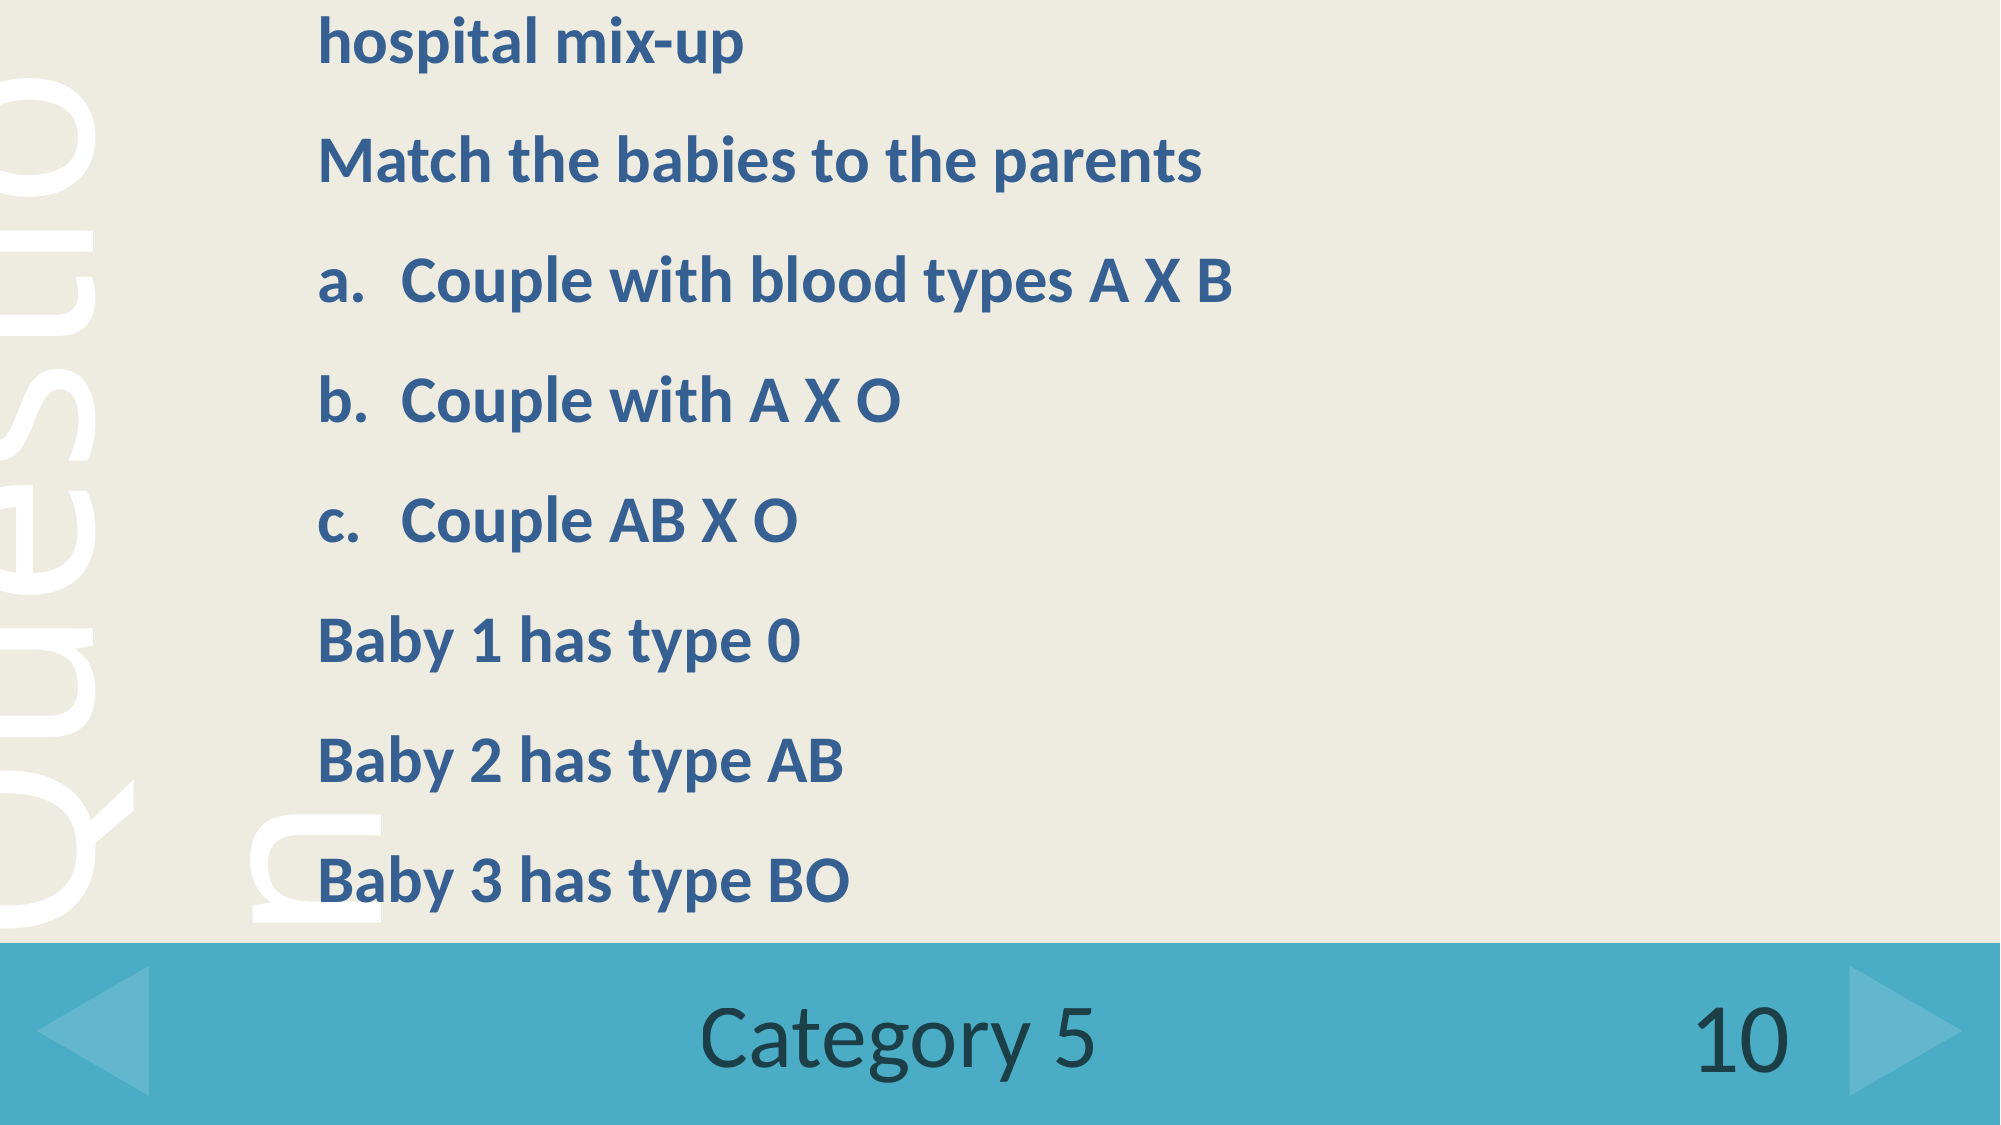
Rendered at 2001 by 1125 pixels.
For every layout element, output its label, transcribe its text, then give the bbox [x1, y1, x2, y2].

title Category 5 [0, 937, 1800, 1125]
list 10 [1800, 967, 1806, 1097]
list hospital mix-up Match the babies to the parents Couple with blood types A X B Couple with A X O Couple AB X O Baby 1 has type 0 Baby 2 has type AB Baby 3 has type BO [302, 142, 1843, 850]
